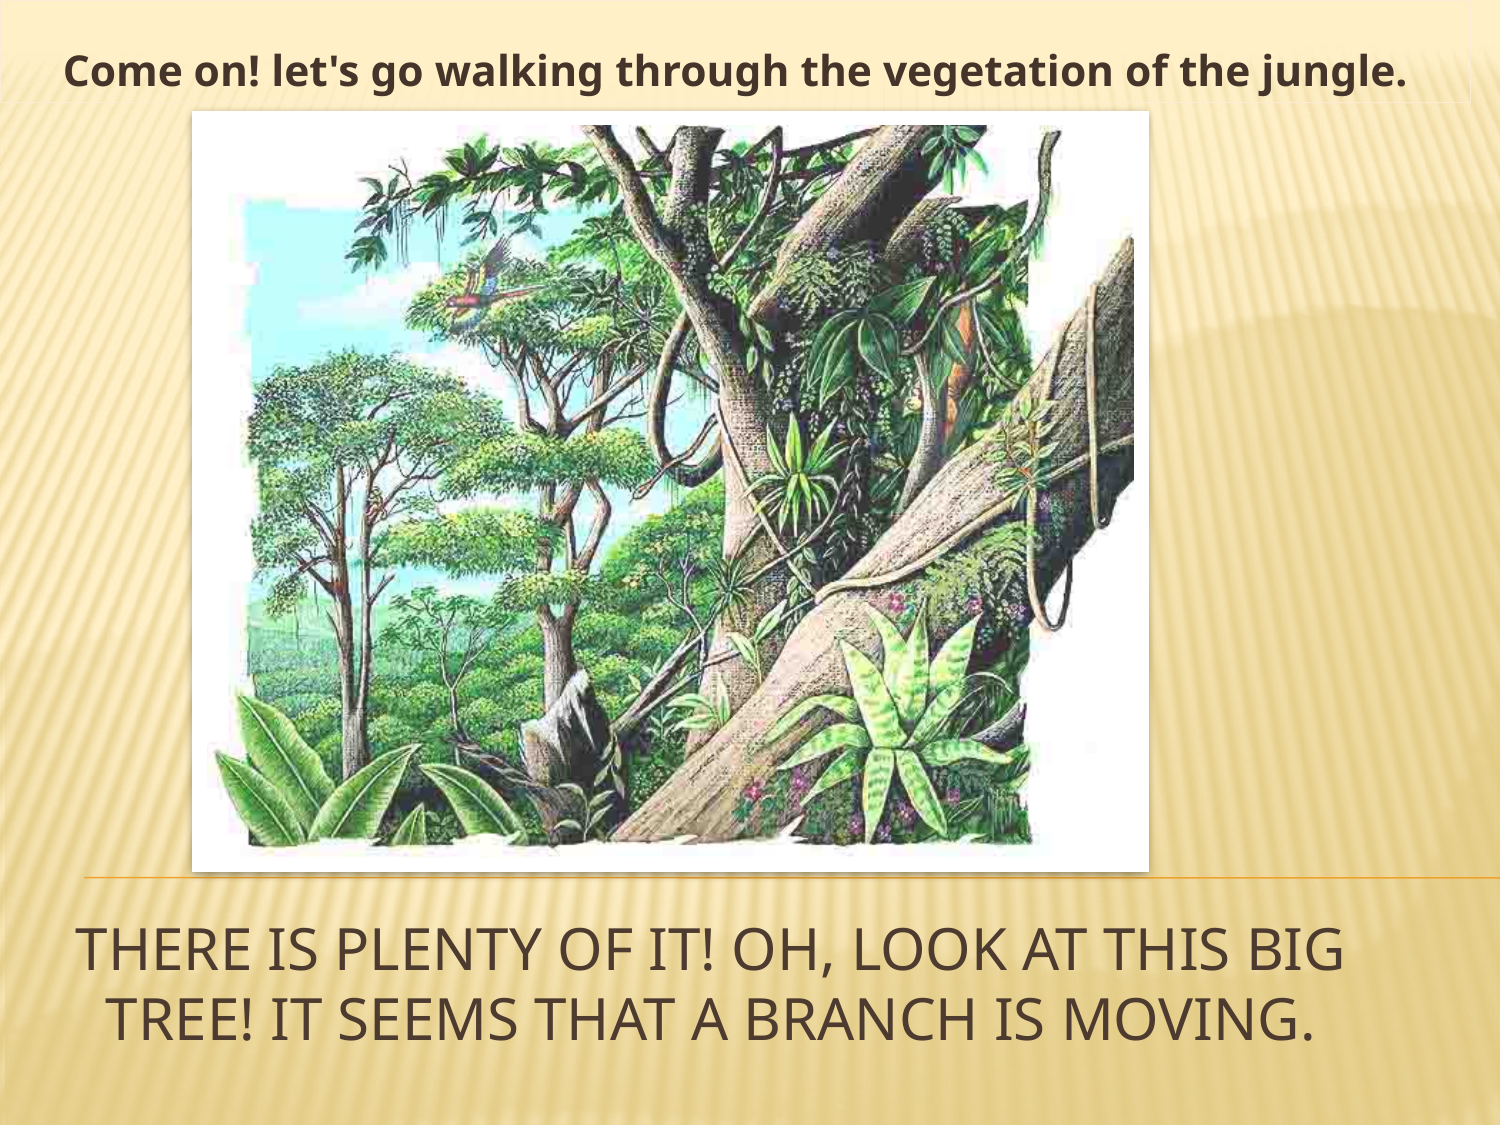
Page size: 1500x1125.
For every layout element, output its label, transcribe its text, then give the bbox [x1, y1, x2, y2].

title There is plenty of it! Oh, look at this big tree! It seems that a branch is moving. [41, 905, 1382, 964]
subtitle Come on! let's go walking through the vegetation of the jungle. [0, 0, 1471, 103]
picture [206, 125, 1135, 859]
